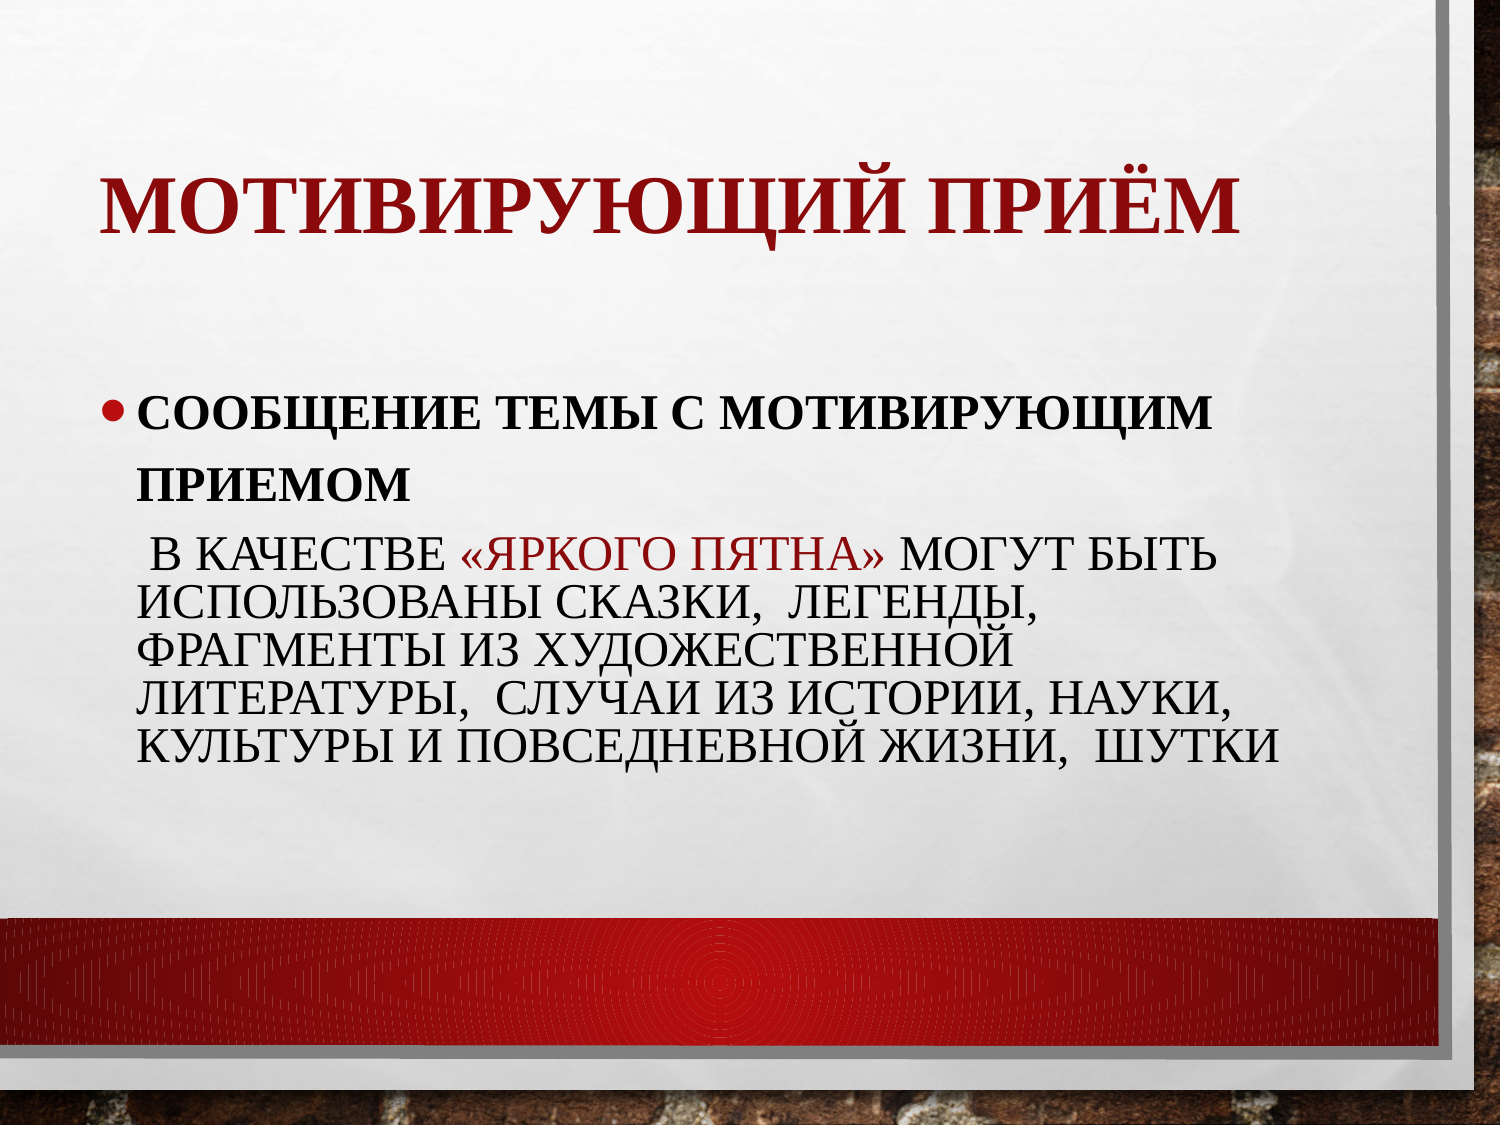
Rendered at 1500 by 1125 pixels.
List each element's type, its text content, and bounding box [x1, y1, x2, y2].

list Сообщение темы с мотивирующим приемом В качестве «яркого пятна» могут быть использованы сказки, легенды, фрагменты из художественной литературы, случаи из истории, науки, культуры и повседневной жизни, шутки [84, 338, 1364, 882]
picture [0, 0, 1500, 1125]
title Мотивирующий приём [84, 112, 1364, 302]
